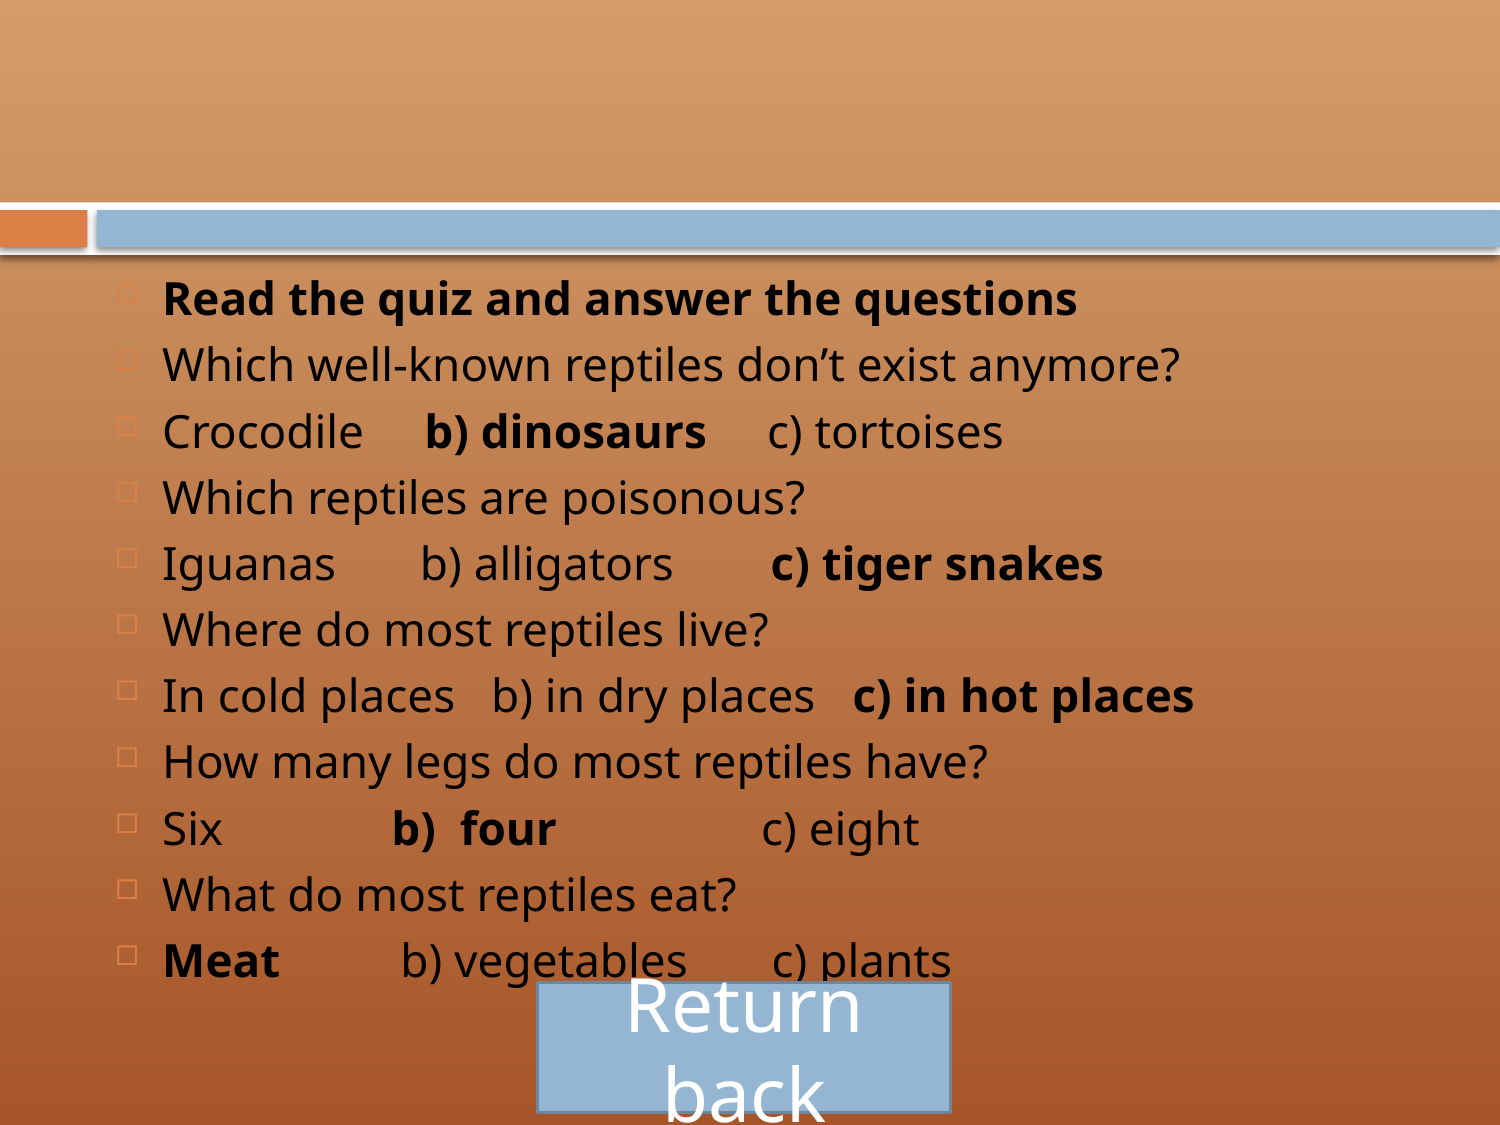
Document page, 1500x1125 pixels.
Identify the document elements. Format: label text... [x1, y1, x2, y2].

text_box Return back [536, 981, 952, 1114]
list Read the quiz and answer the questions Which well-known reptiles don’t exist anymore? Crocodile b) dinosaurs c) tortoises Which reptiles are poisonous? Iguanas b) alligators c) tiger snakes Where do most reptiles live? In cold places b) in dry places c) in hot places How many legs do most reptiles have? Six b) four c) eight What do most reptiles eat? Meat b) vegetables c) plants [100, 262, 1438, 1000]
